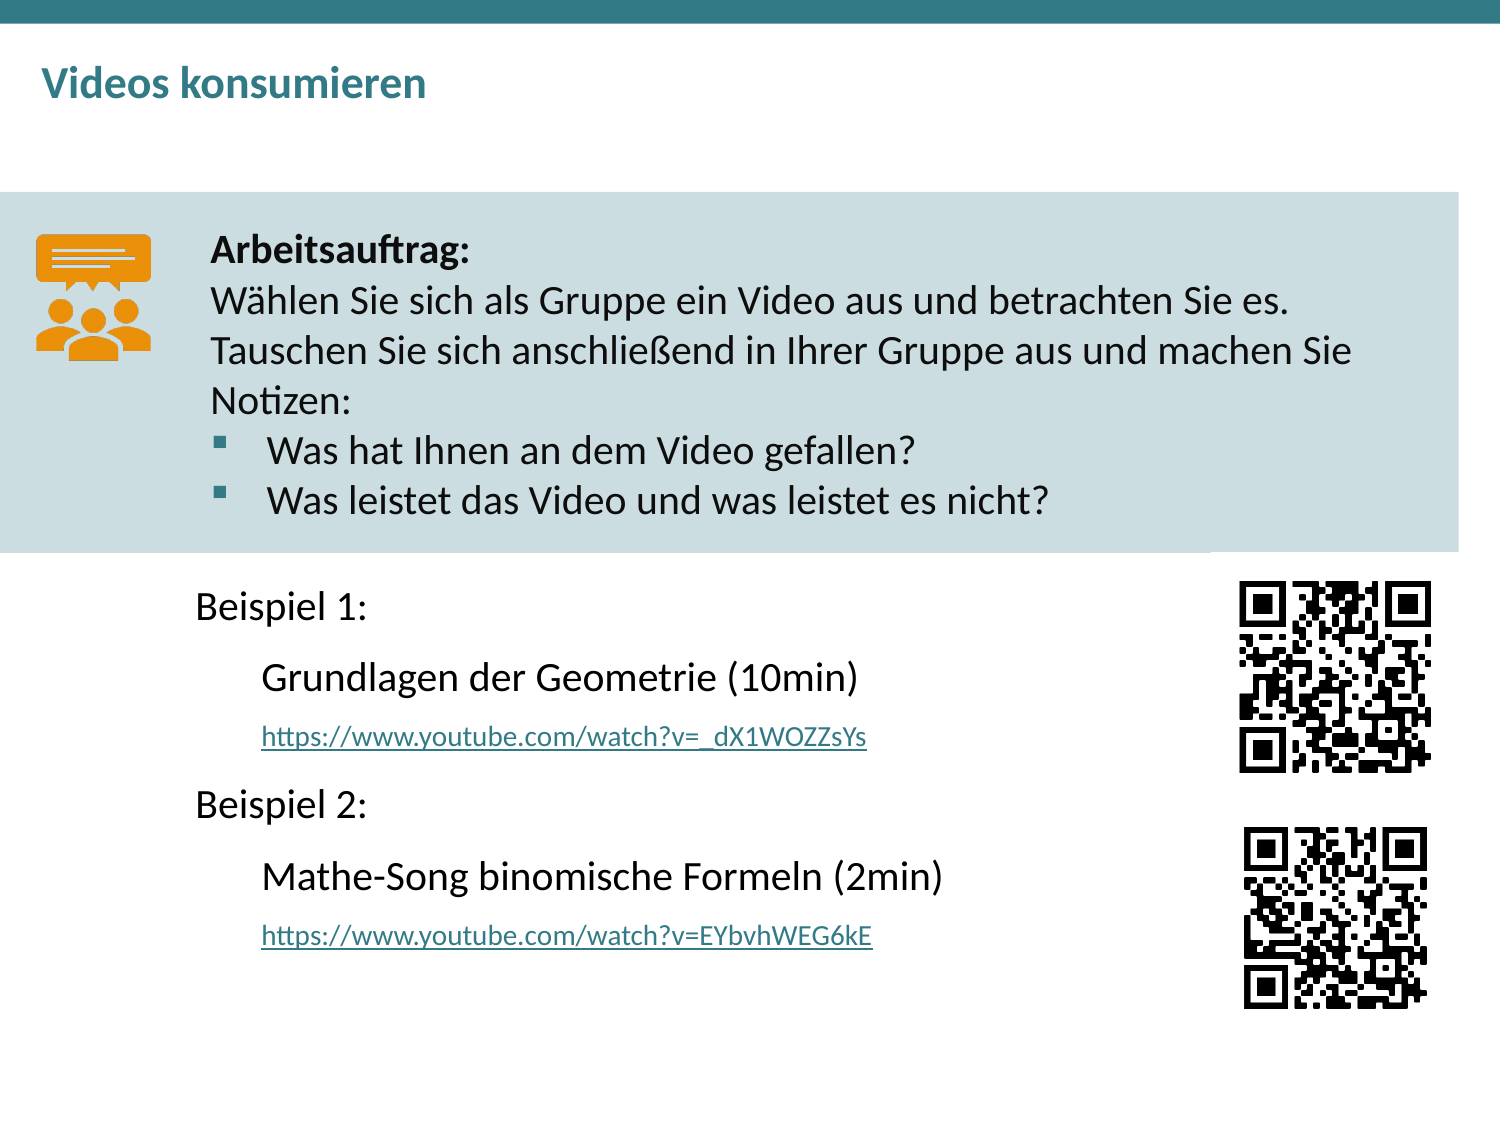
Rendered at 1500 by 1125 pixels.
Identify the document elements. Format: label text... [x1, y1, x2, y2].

picture [1211, 552, 1459, 1035]
picture [17, 222, 168, 373]
title Videos konsumieren [41, 53, 1459, 119]
text_box Arbeitsauftrag: Wählen Sie sich als Gruppe ein Video aus und betrachten Sie es. Tauschen Sie sich anschließend in Ihrer Gruppe aus und machen Sie Notizen: Was hat Ihnen an dem Video gefallen? Was leistet das Video und was leistet es nicht? [195, 179, 1483, 566]
list Beispiel 1: Grundlagen der Geometrie (10min) https://www.youtube.com/watch?v=_dX1WOZZsYs Beispiel 2: Mathe-Song binomische Formeln (2min) https://www.youtube.com/watch?v=EYbvhWEG6kE [195, 578, 1459, 1054]
text_box [0, 191, 195, 553]
